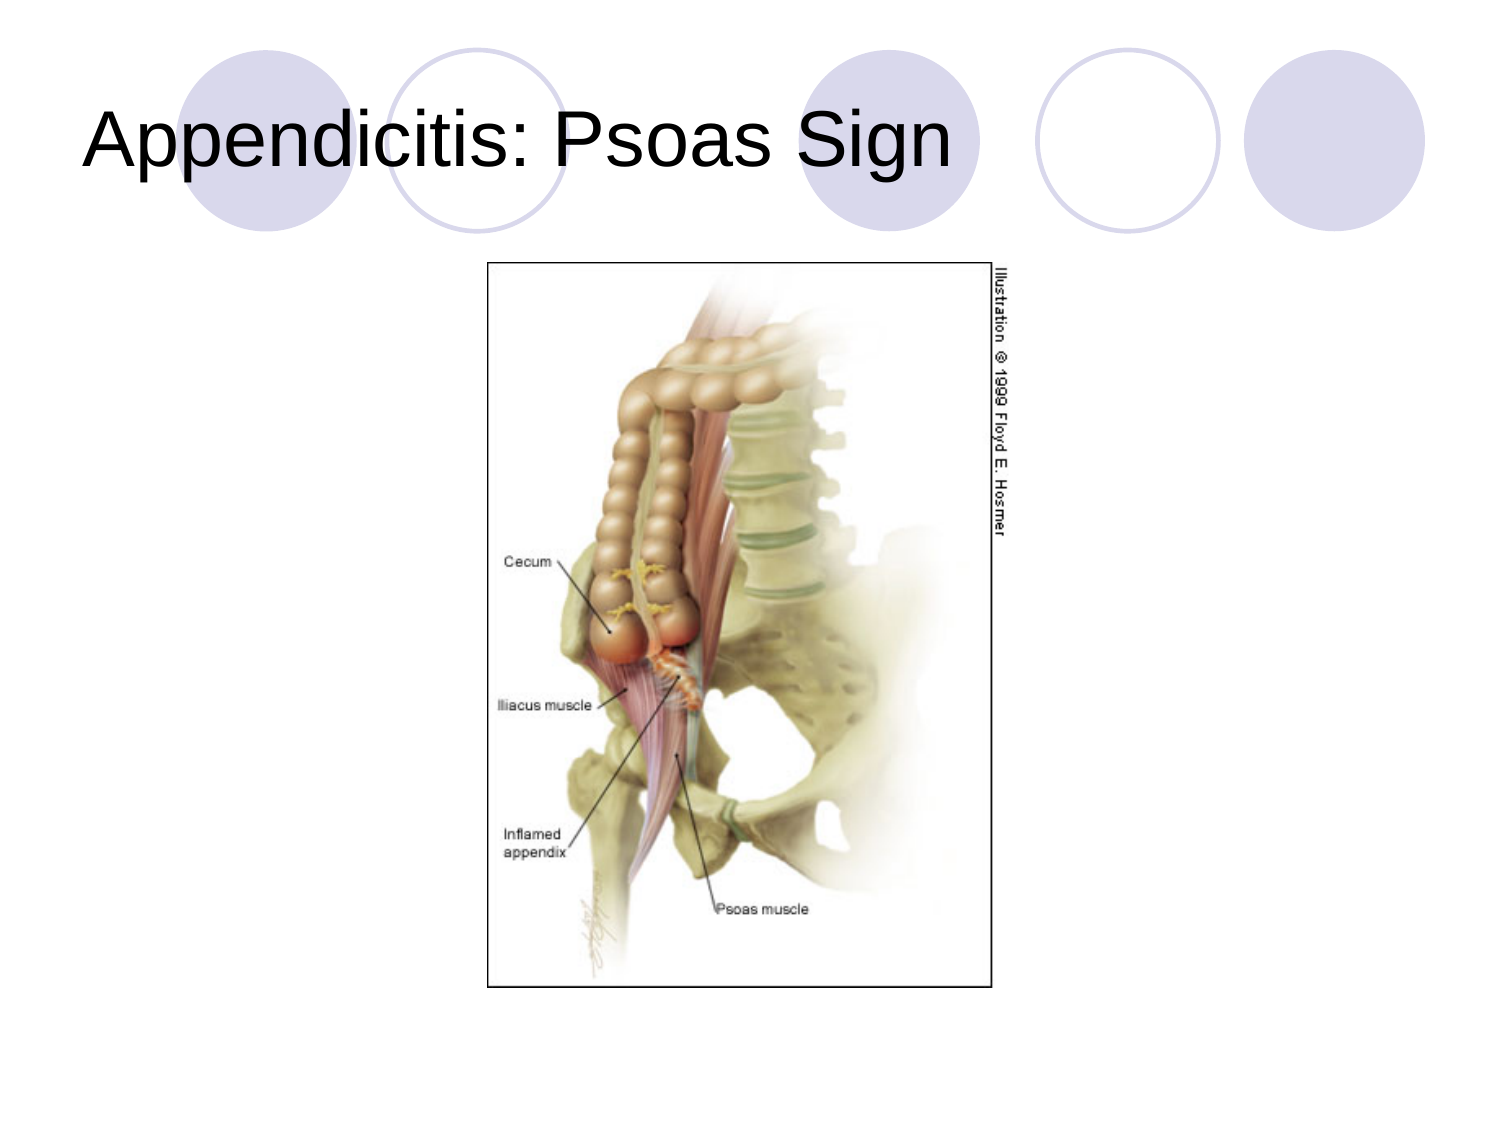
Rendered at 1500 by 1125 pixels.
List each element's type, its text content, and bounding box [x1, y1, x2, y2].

picture [487, 262, 1018, 988]
title Appendicitis: Psoas Sign [74, 44, 1426, 234]
